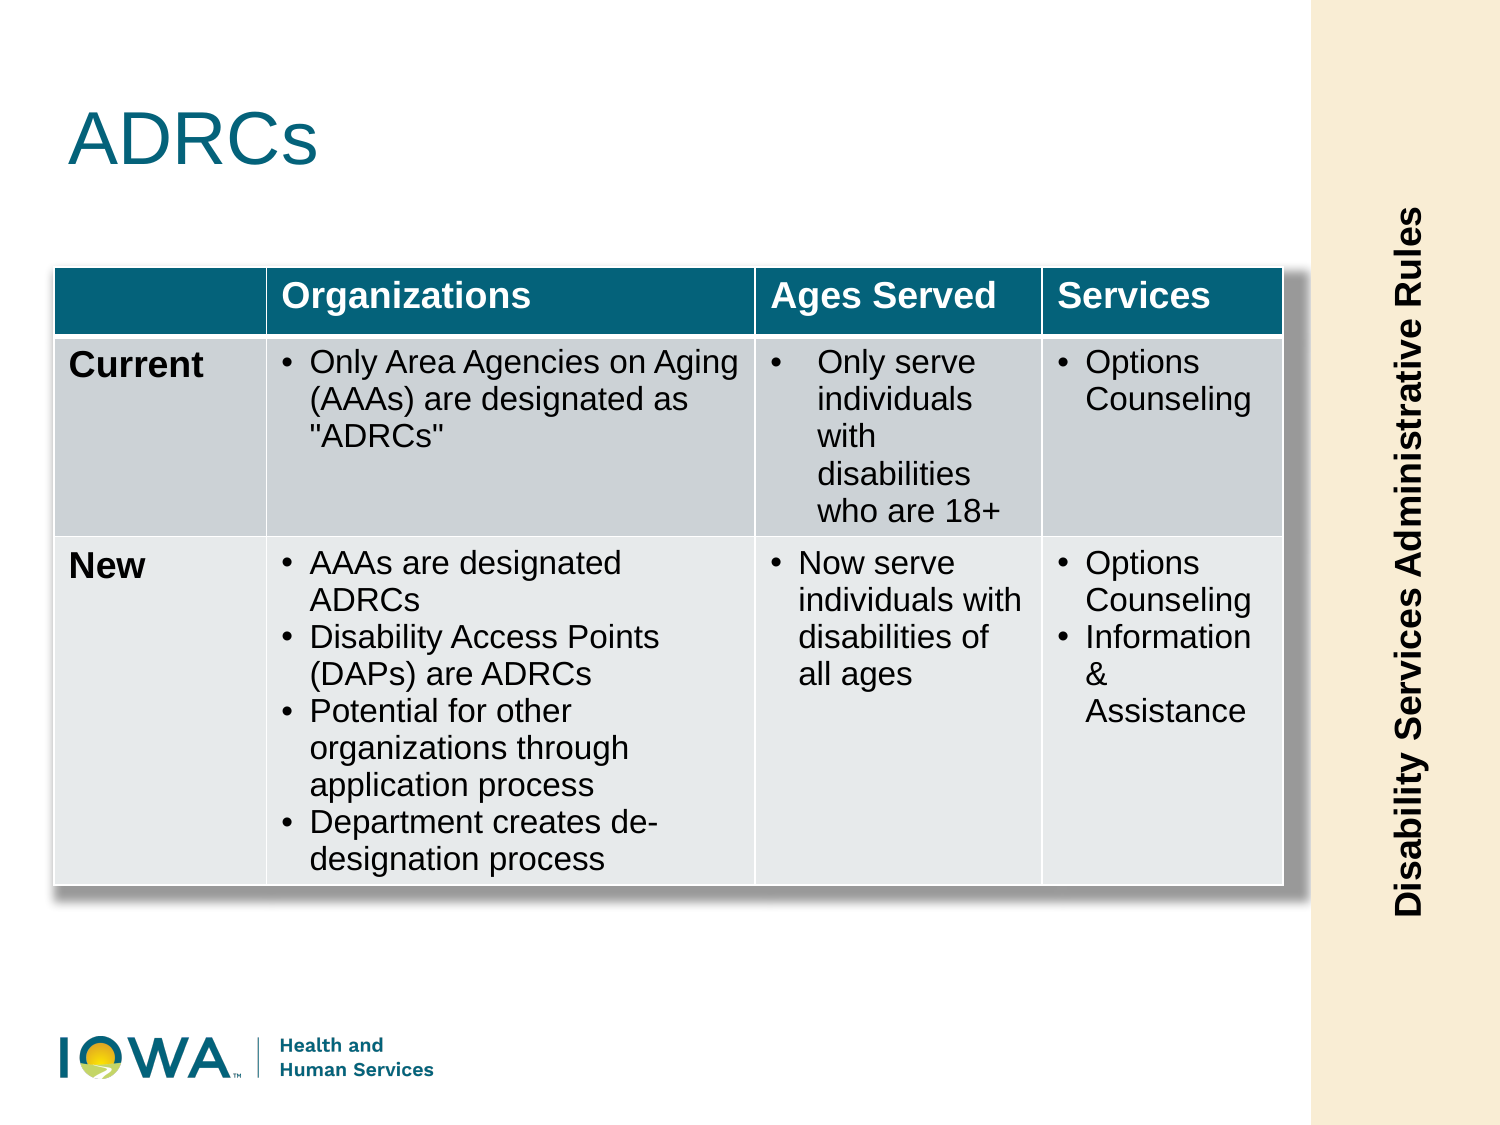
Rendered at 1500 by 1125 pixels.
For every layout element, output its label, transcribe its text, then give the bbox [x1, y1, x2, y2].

table_cell Only serve individuals with disabilities who are 18+ [756, 339, 1041, 536]
table_header Organizations [267, 268, 754, 334]
table_cell Current [55, 339, 266, 536]
table_cell Only Area Agencies on Aging (AAAs) are designated as "ADRCs" [267, 339, 754, 536]
table_header [55, 268, 266, 334]
table_cell New [55, 537, 266, 884]
text_box Disability Services Administrative Rules [1311, 0, 1500, 1125]
table_cell AAAs are designated ADRCs Disability Access Points (DAPs) are ADRCs Potential for other organizations through application process Department creates de-designation process [267, 537, 754, 884]
table_cell Options Counseling Information & Assistance [1043, 537, 1282, 884]
picture [60, 1036, 434, 1079]
table_header Ages Served [756, 268, 1041, 334]
table_header Services [1043, 268, 1282, 334]
title ADRCs [53, 92, 1311, 179]
table_cell Options Counseling [1043, 339, 1282, 536]
table_cell Now serve individuals with disabilities of all ages [756, 537, 1041, 884]
